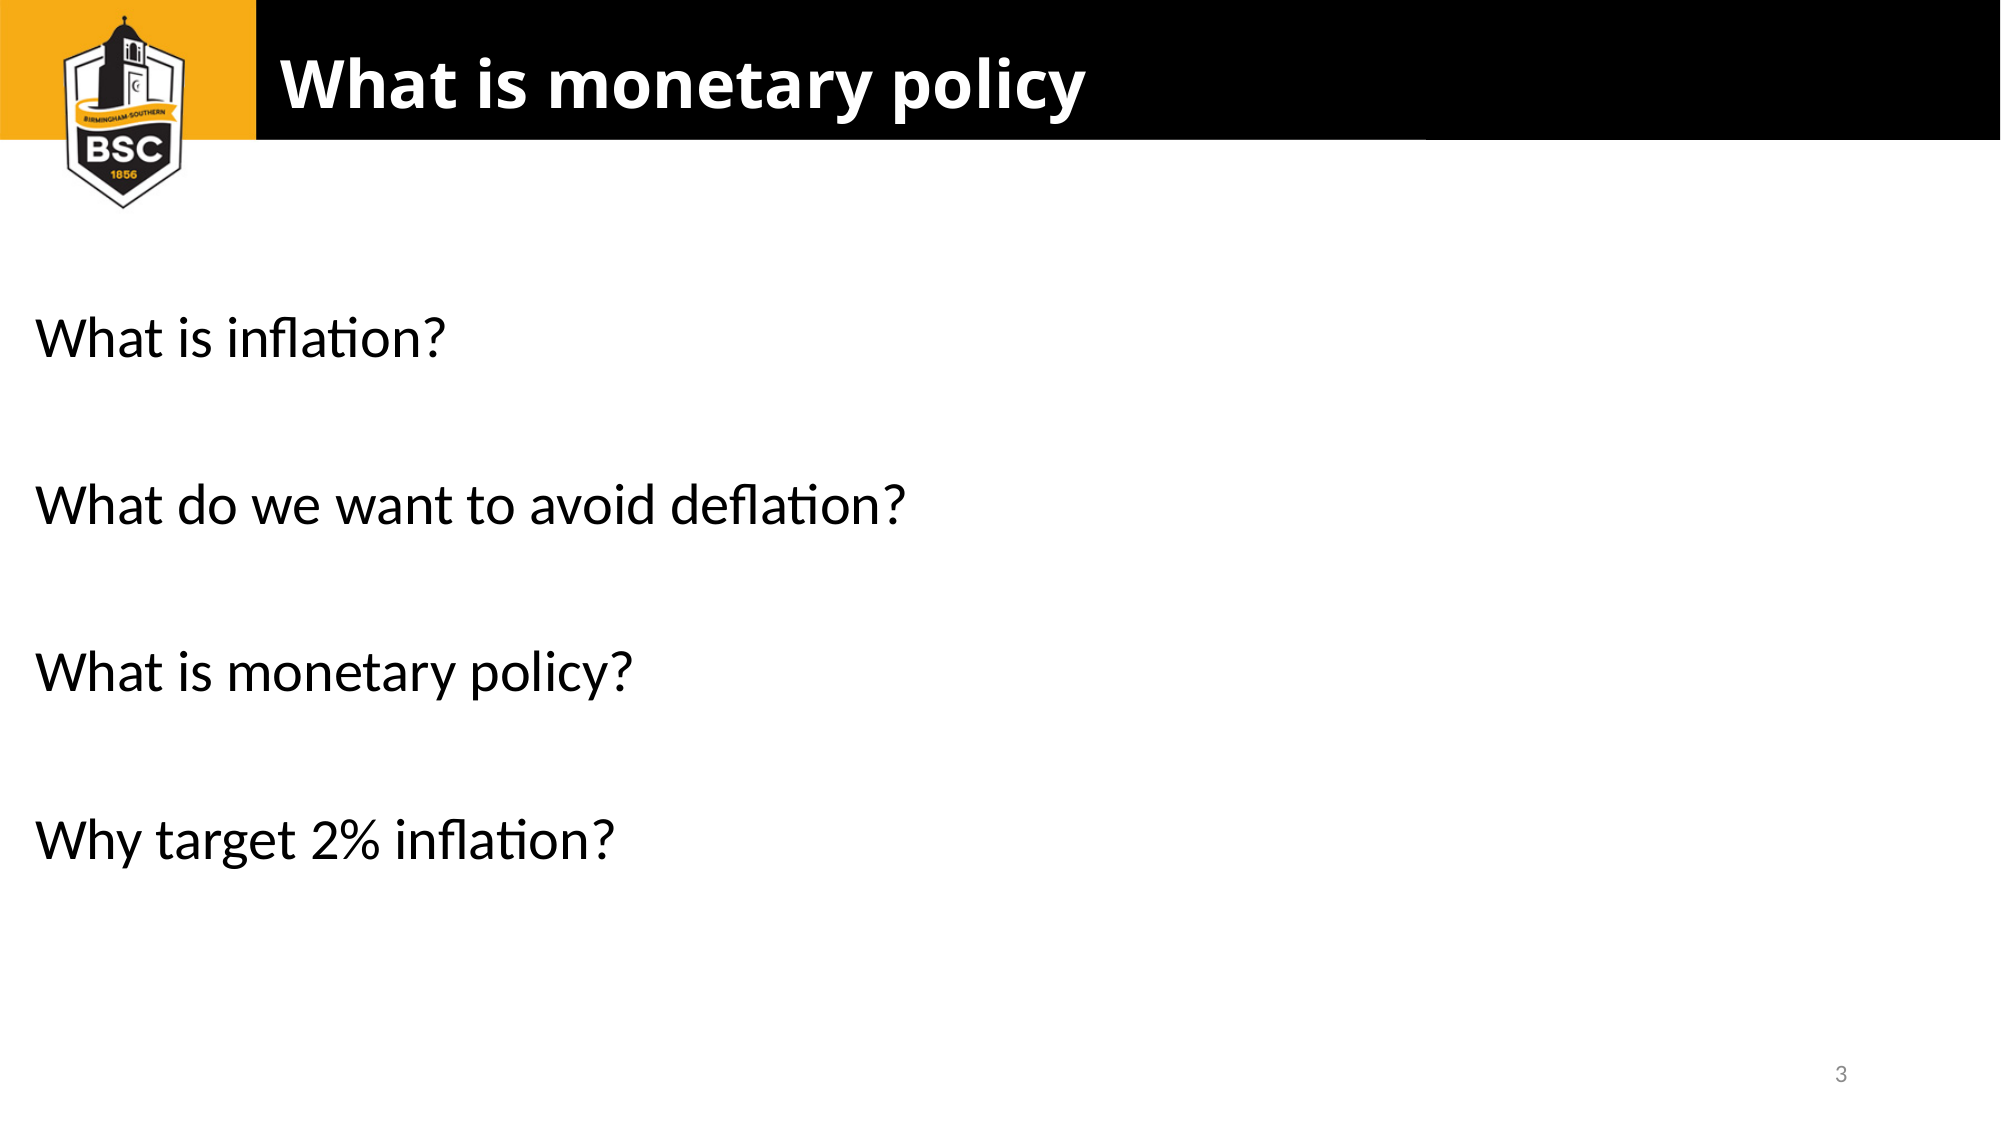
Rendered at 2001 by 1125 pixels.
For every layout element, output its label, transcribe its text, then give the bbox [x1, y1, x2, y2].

list What is inflation? What do we want to avoid deflation? What is monetary policy? Why target 2% inflation? [20, 299, 1923, 1014]
slide_number 3 [1412, 1042, 1863, 1103]
picture [0, 0, 1426, 804]
title What is monetary policy [265, 47, 1840, 128]
